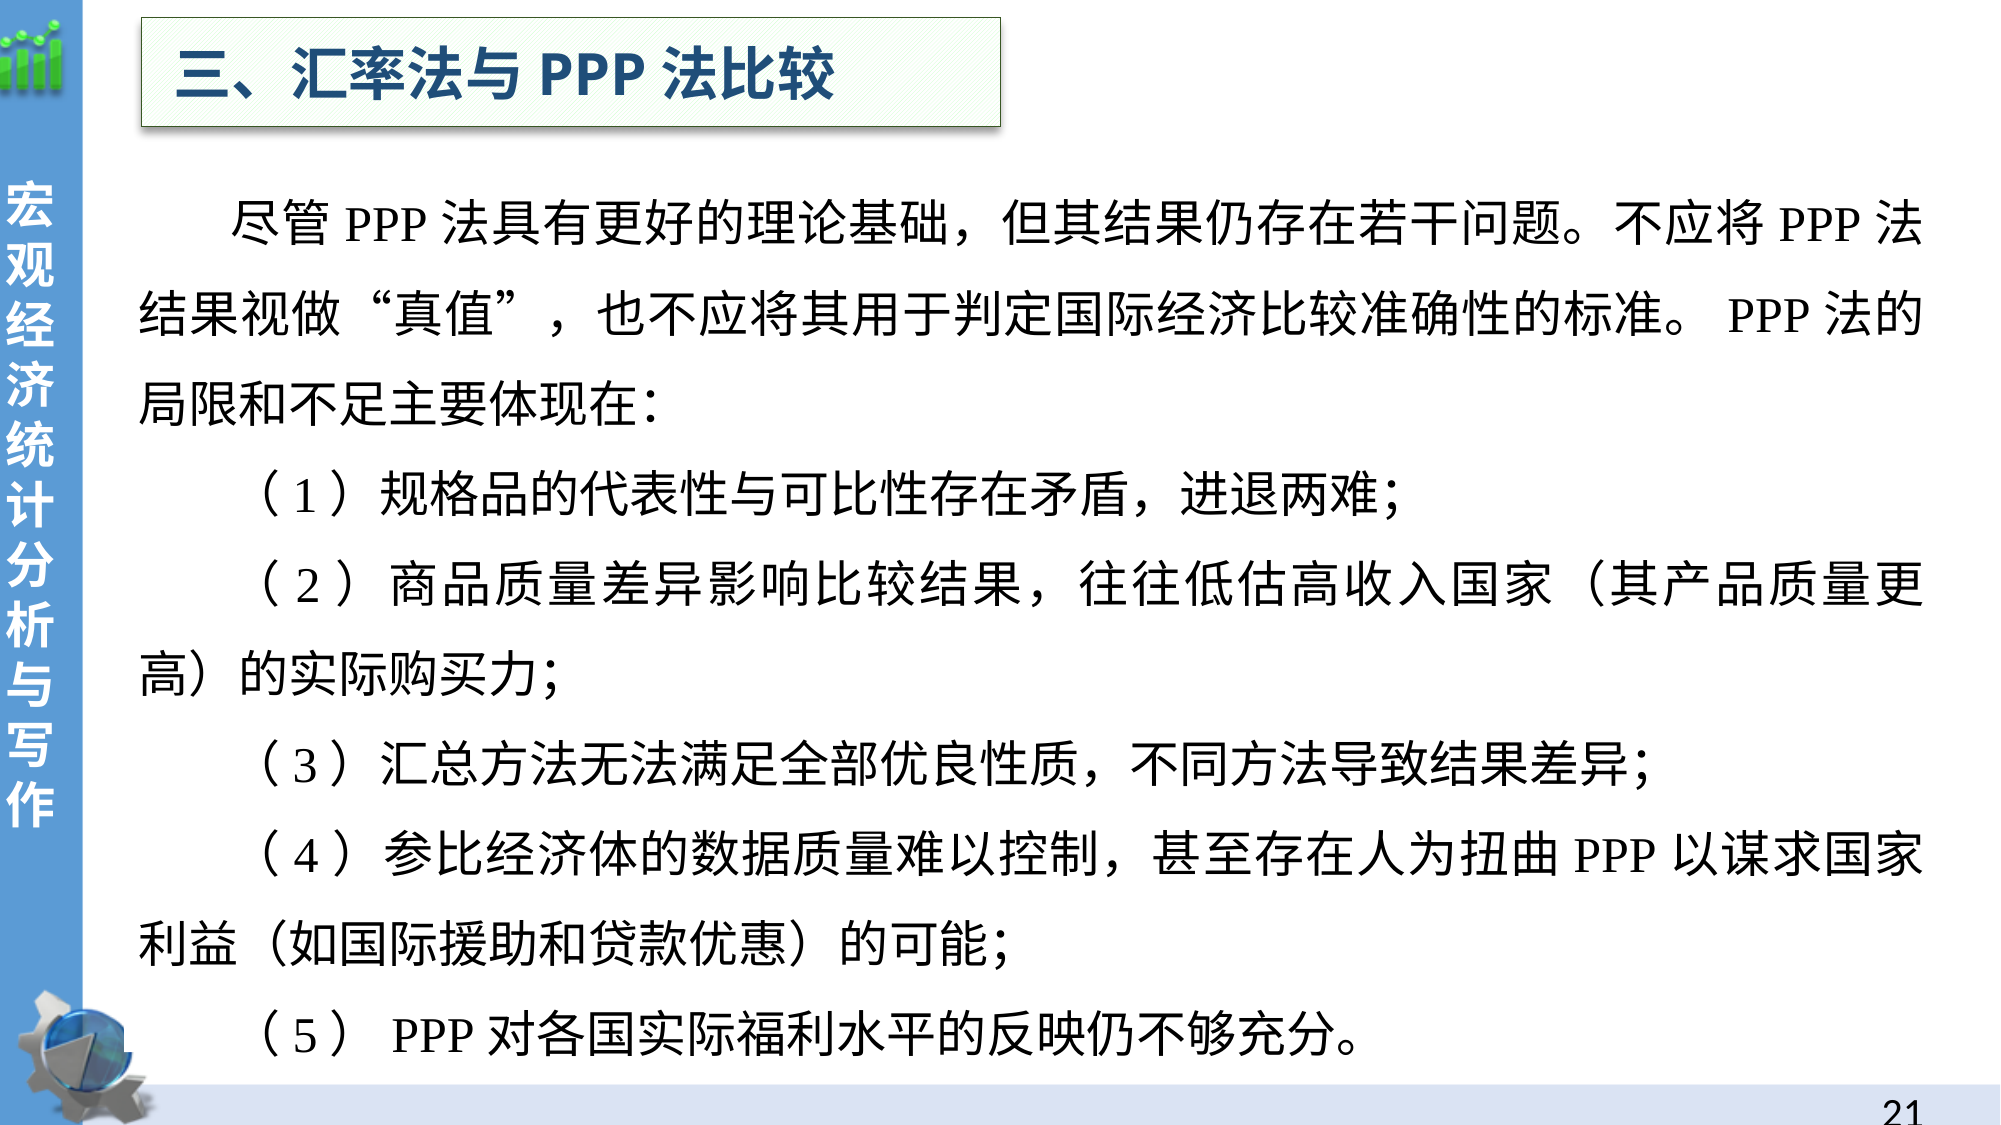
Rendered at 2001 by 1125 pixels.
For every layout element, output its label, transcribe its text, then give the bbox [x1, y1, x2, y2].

text_box 20 [1786, 1085, 1940, 1125]
picture [0, 0, 2001, 1125]
text_box 尽管PPP法具有更好的理论基础，但其结果仍存在若干问题。不应将PPP法结果视做“真值”，也不应将其用于判定国际经济比较准确性的标准。PPP法的局限和不足主要体现在： （1）规格品的代表性与可比性存在矛盾，进退两难； （2）商品质量差异影响比较结果，往往低估高收入国家（其产品质量更高）的实际购买力； （3）汇总方法无法满足全部优良性质，不同方法导致结果差异； （4）参比经济体的数据质量难以控制，甚至存在人为扭曲PPP以谋求国家利益（如国际援助和贷款优惠）的可能； （5）PPP对各国实际福利水平的反映仍不够充分。 [124, 140, 1940, 1053]
text_box 三、汇率法与PPP法比较 [141, 17, 1000, 127]
